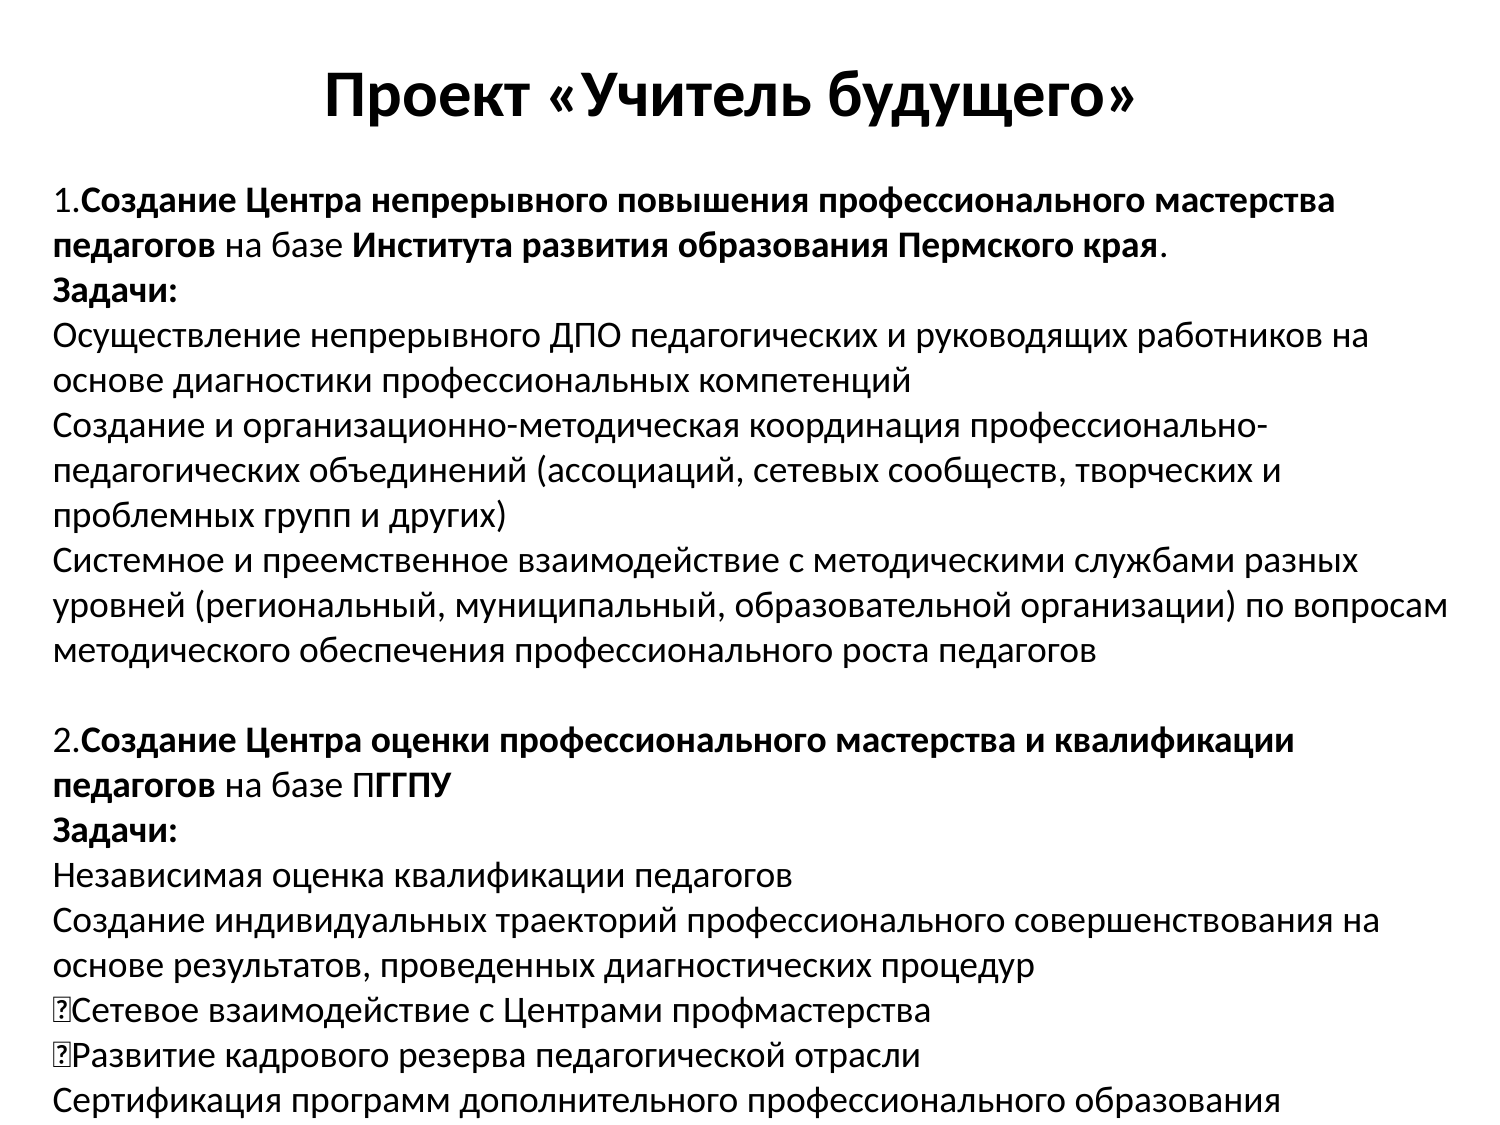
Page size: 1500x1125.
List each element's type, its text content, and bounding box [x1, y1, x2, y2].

title Проект «Учитель будущего» 1.Создание Центра непрерывного повышения профессионального мастерства педагогов на базе Института развития образования Пермского края. Задачи: Осуществление непрерывного ДПО педагогических и руководящих работников на основе диагностики профессиональных компетенций Создание и организационно-методическая координация профессионально-педагогических объединений (ассоциаций, сетевых сообществ, творческих и проблемных групп и других) Системное и преемственное взаимодействие с методическими службами разных уровней (региональный, муниципальный, образовательной организации) по вопросам методического обеспечения профессионального роста педагогов 2.Создание Центра оценки профессионального мастерства и квалификации педагогов на базе ПГГПУ Задачи: Независимая оценка квалификации педагогов Создание индивидуальных траекторий профессионального совершенствования на основе результатов, проведенных диагностических процедур Сетевое взаимодействие с Центрами профмастерства Развитие кадрового резерва педагогической отрасли Сертификация программ дополнительного профессионального образования [37, 45, 1475, 1125]
